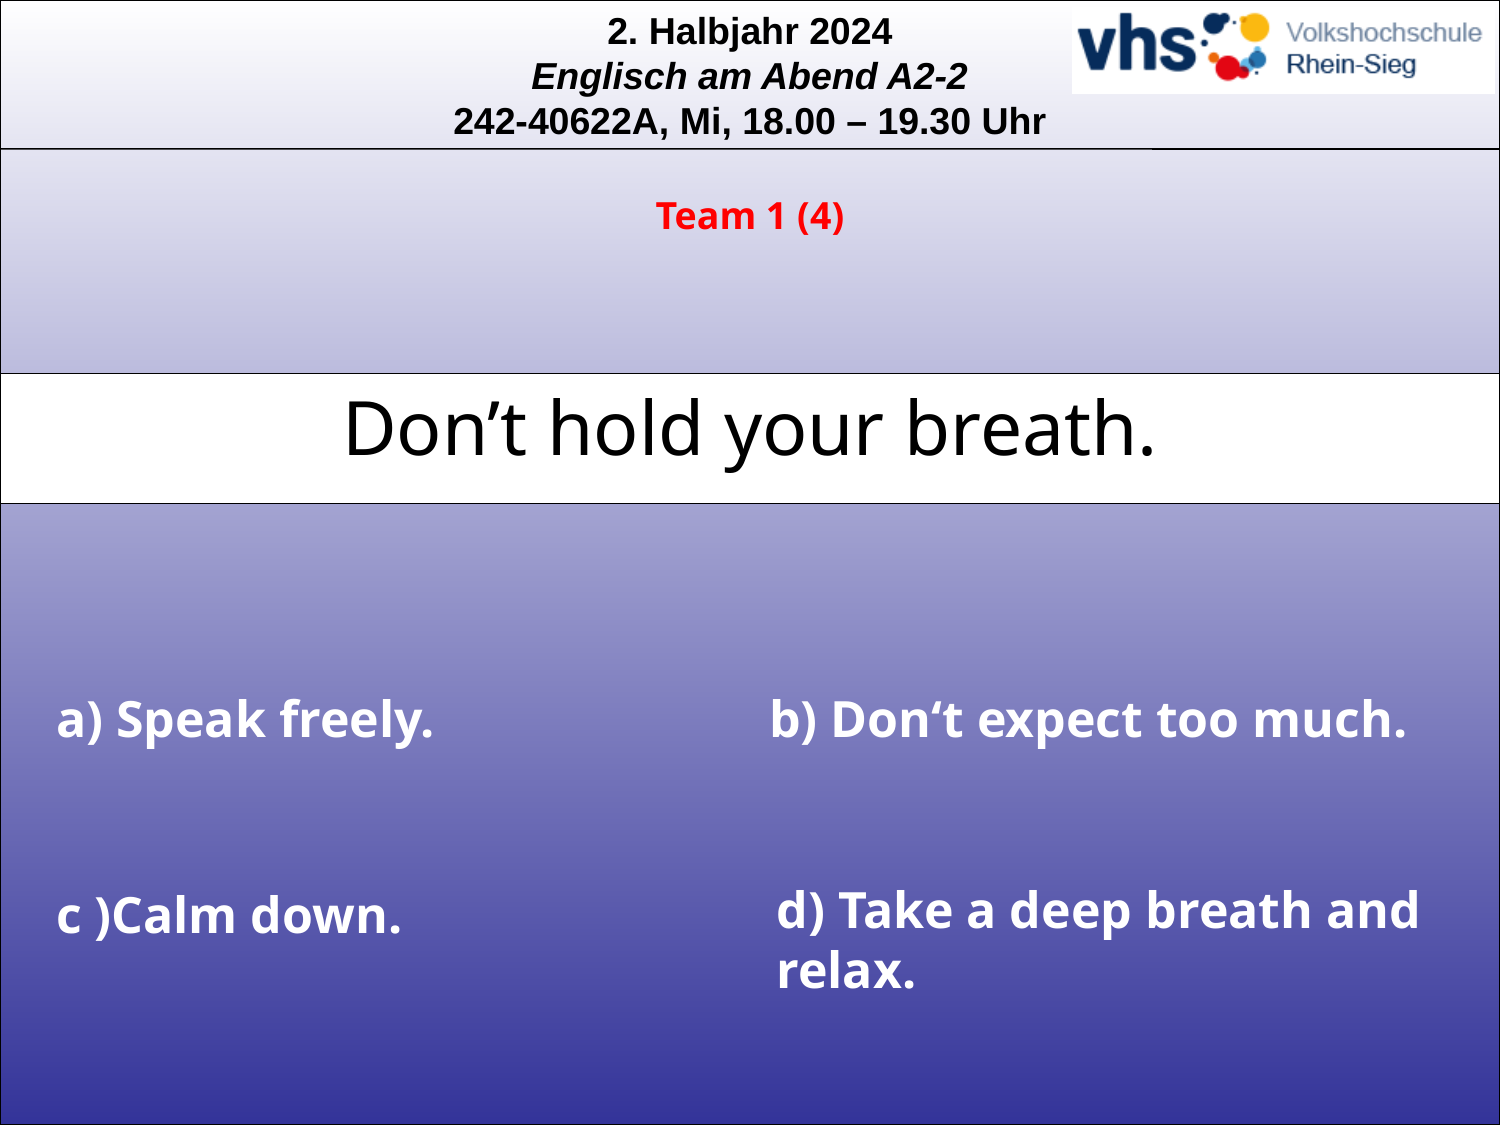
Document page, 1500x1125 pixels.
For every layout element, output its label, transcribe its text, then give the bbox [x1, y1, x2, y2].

text_box Team 1 (4) [0, 184, 1500, 245]
text_box c )Calm down. [41, 876, 715, 952]
picture [1072, 7, 1495, 94]
title Don’t hold your breath. [0, 373, 1500, 504]
text_box b) Don‘t expect too much. [754, 680, 1500, 756]
text_box d) Take a deep breath and relax. [761, 871, 1500, 1007]
text_box a) Speak freely. [41, 680, 703, 756]
